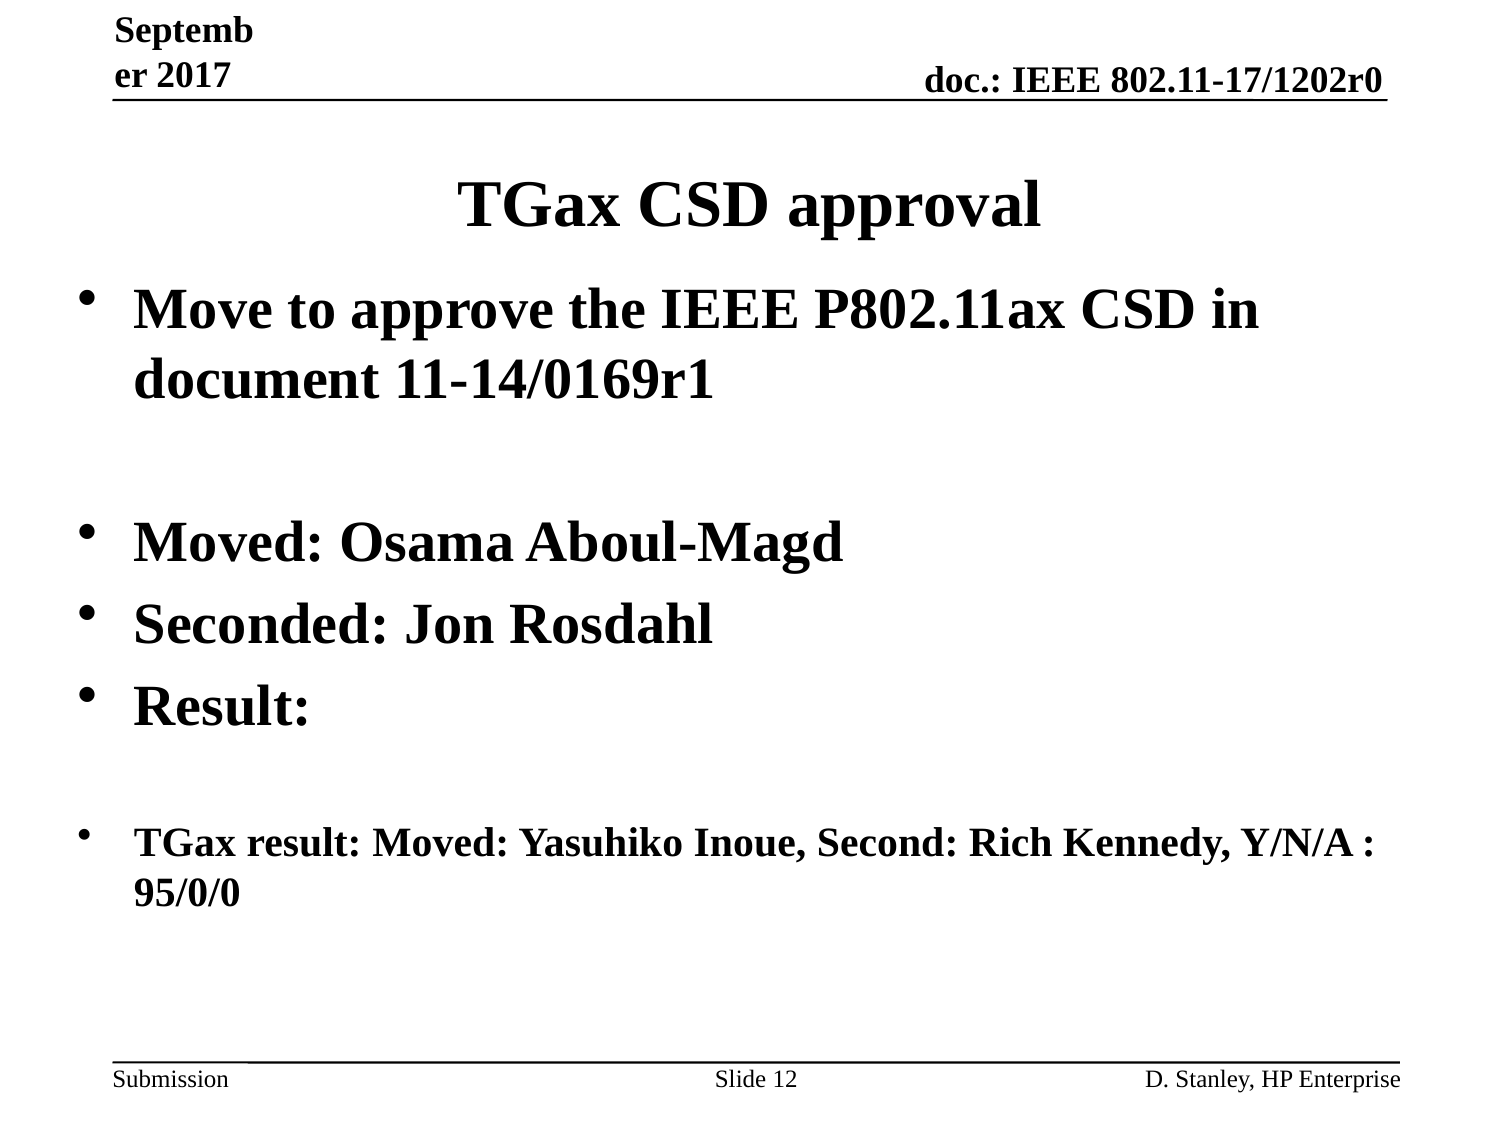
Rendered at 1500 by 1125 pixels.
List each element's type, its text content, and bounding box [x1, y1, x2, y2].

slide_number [114, 49, 270, 95]
list Move to approve the IEEE P802.11ax CSD in document 11-14/0169r1 Moved: Osama Aboul-Magd Seconded: Jon Rosdahl Result: TGax result: Moved: Yasuhiko Inoue, Second: Rich Kennedy, Y/N/A : 95/0/0 [62, 262, 1425, 1050]
footer D. Stanley, HP Enterprise [878, 1061, 1402, 1093]
slide_number Slide 12 [712, 1061, 800, 1093]
title TGax CSD approval [112, 112, 1388, 262]
